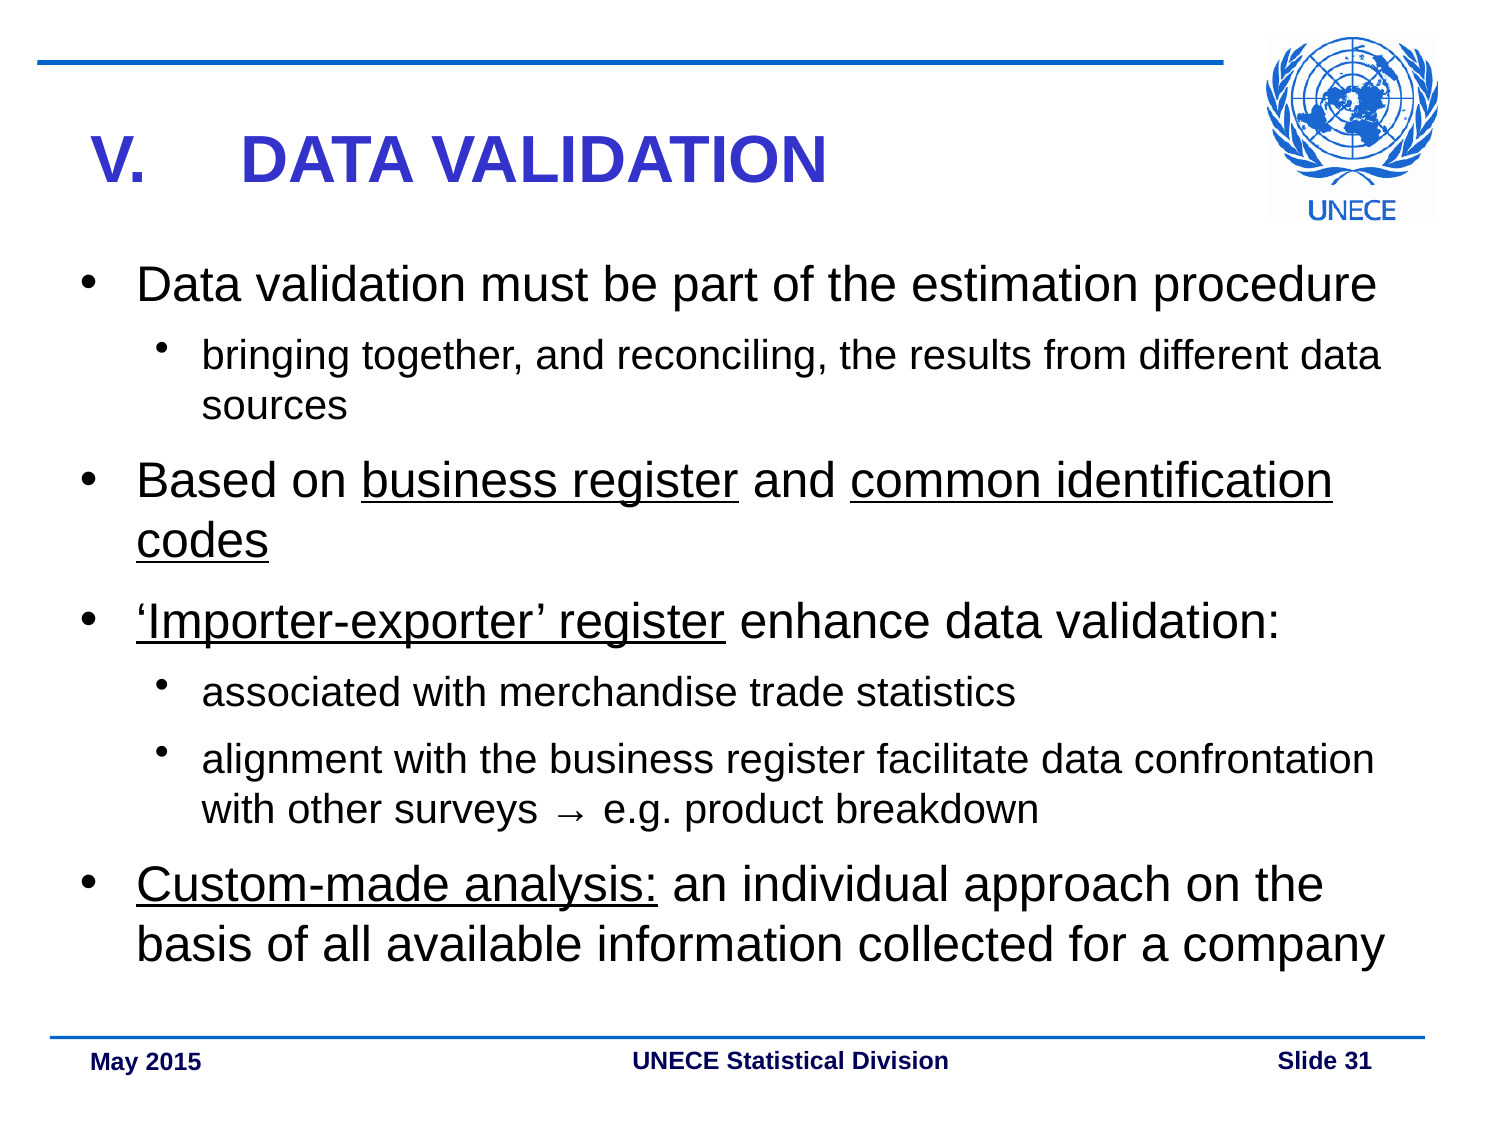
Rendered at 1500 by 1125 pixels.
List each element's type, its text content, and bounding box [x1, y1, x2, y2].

picture [1266, 37, 1438, 221]
title V. DATA VALIDATION [75, 78, 1329, 235]
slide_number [74, 1037, 388, 1113]
list Data validation must be part of the estimation procedure bringing together, and reconciling, the results from different data sources Based on business register and common identification codes ‘Importer-exporter’ register enhance data validation: associated with merchandise trade statistics alignment with the business register facilitate data confrontation with other surveys → e.g. product breakdown Custom-made analysis: an individual approach on the basis of all available information collected for a company [64, 243, 1412, 1012]
